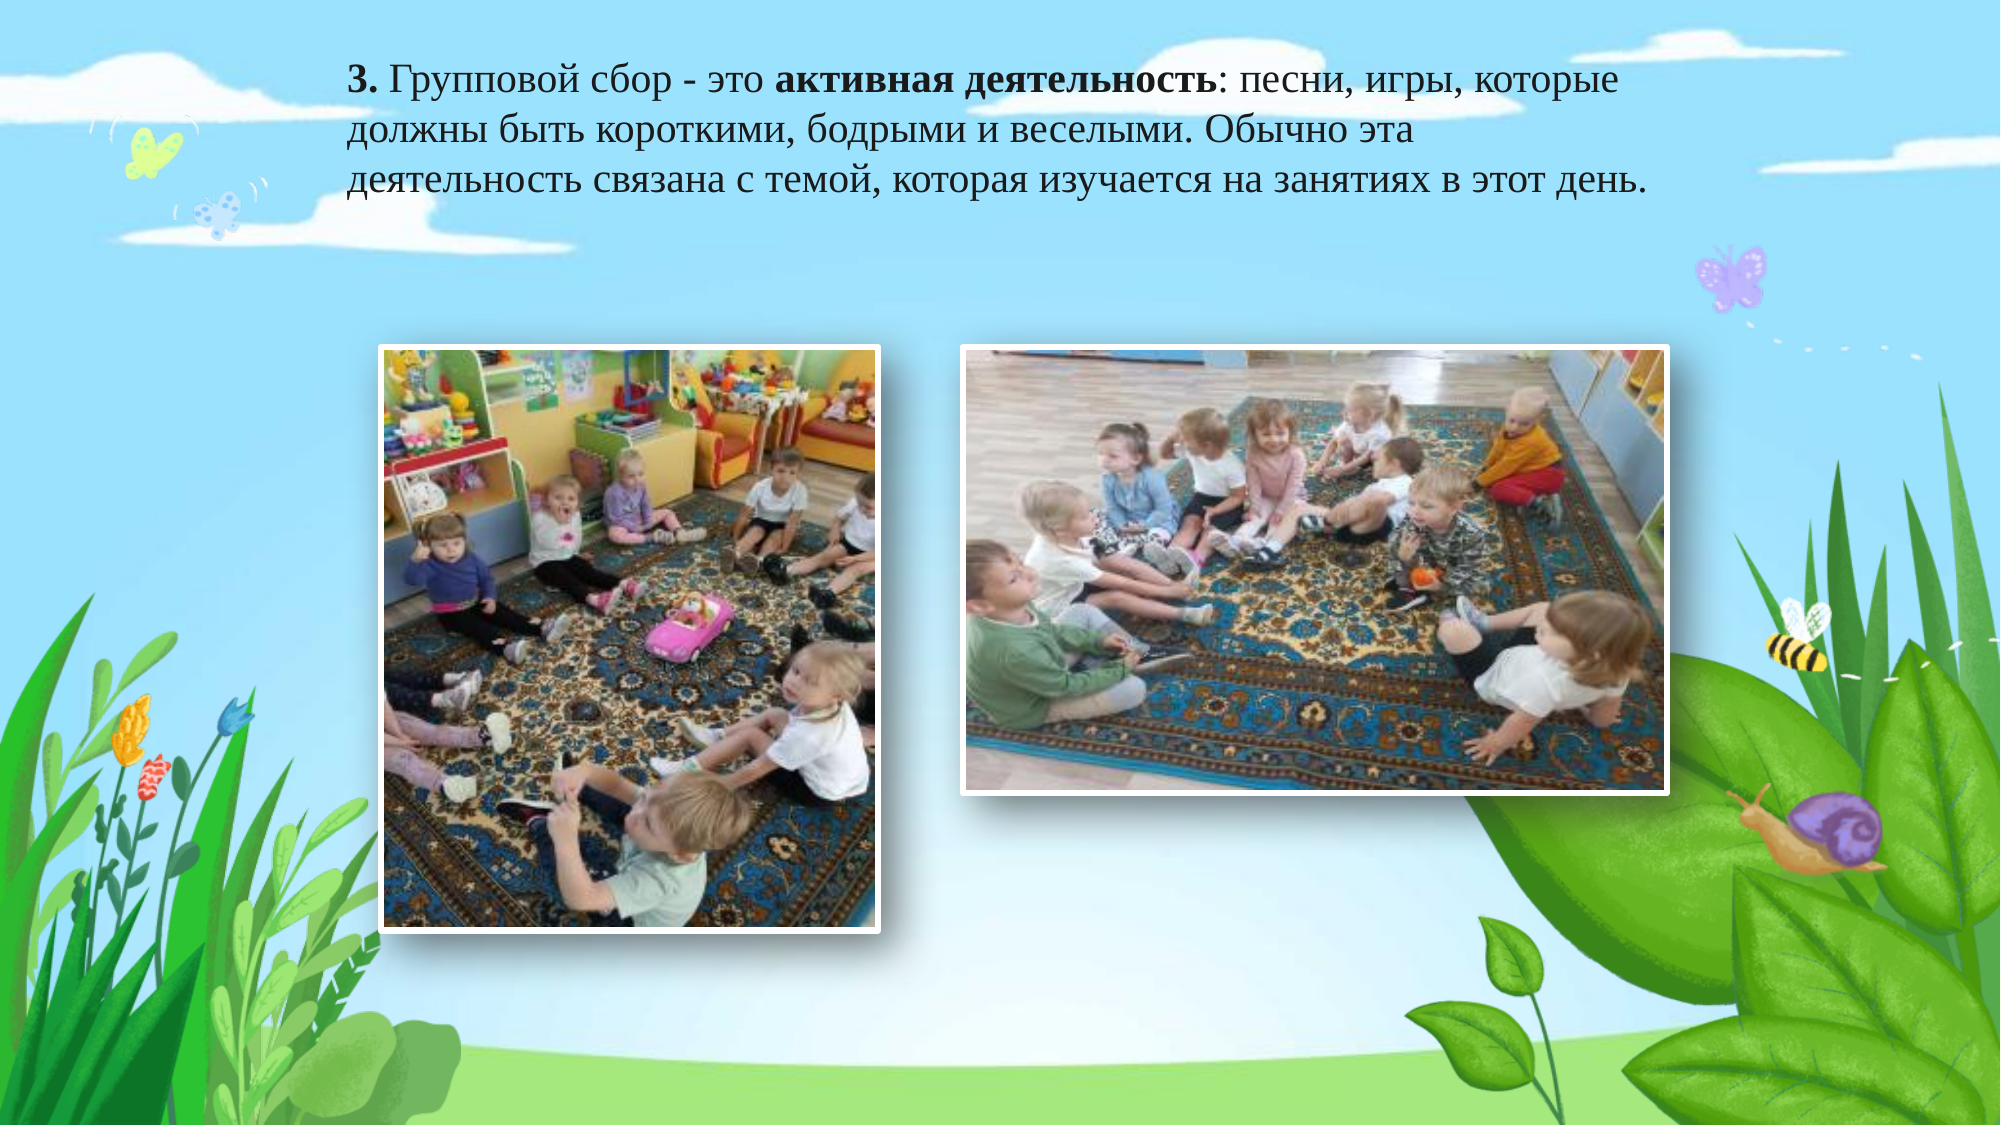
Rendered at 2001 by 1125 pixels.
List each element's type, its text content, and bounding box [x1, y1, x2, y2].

text_box 3. Групповой сбор - это активная деятельность: песни, игры, которые должны быть короткими, бодрыми и веселыми. Обычно эта деятельность связана с темой, которая изучается на занятиях в этот день. [332, 43, 1664, 209]
picture [0, 0, 2001, 1125]
